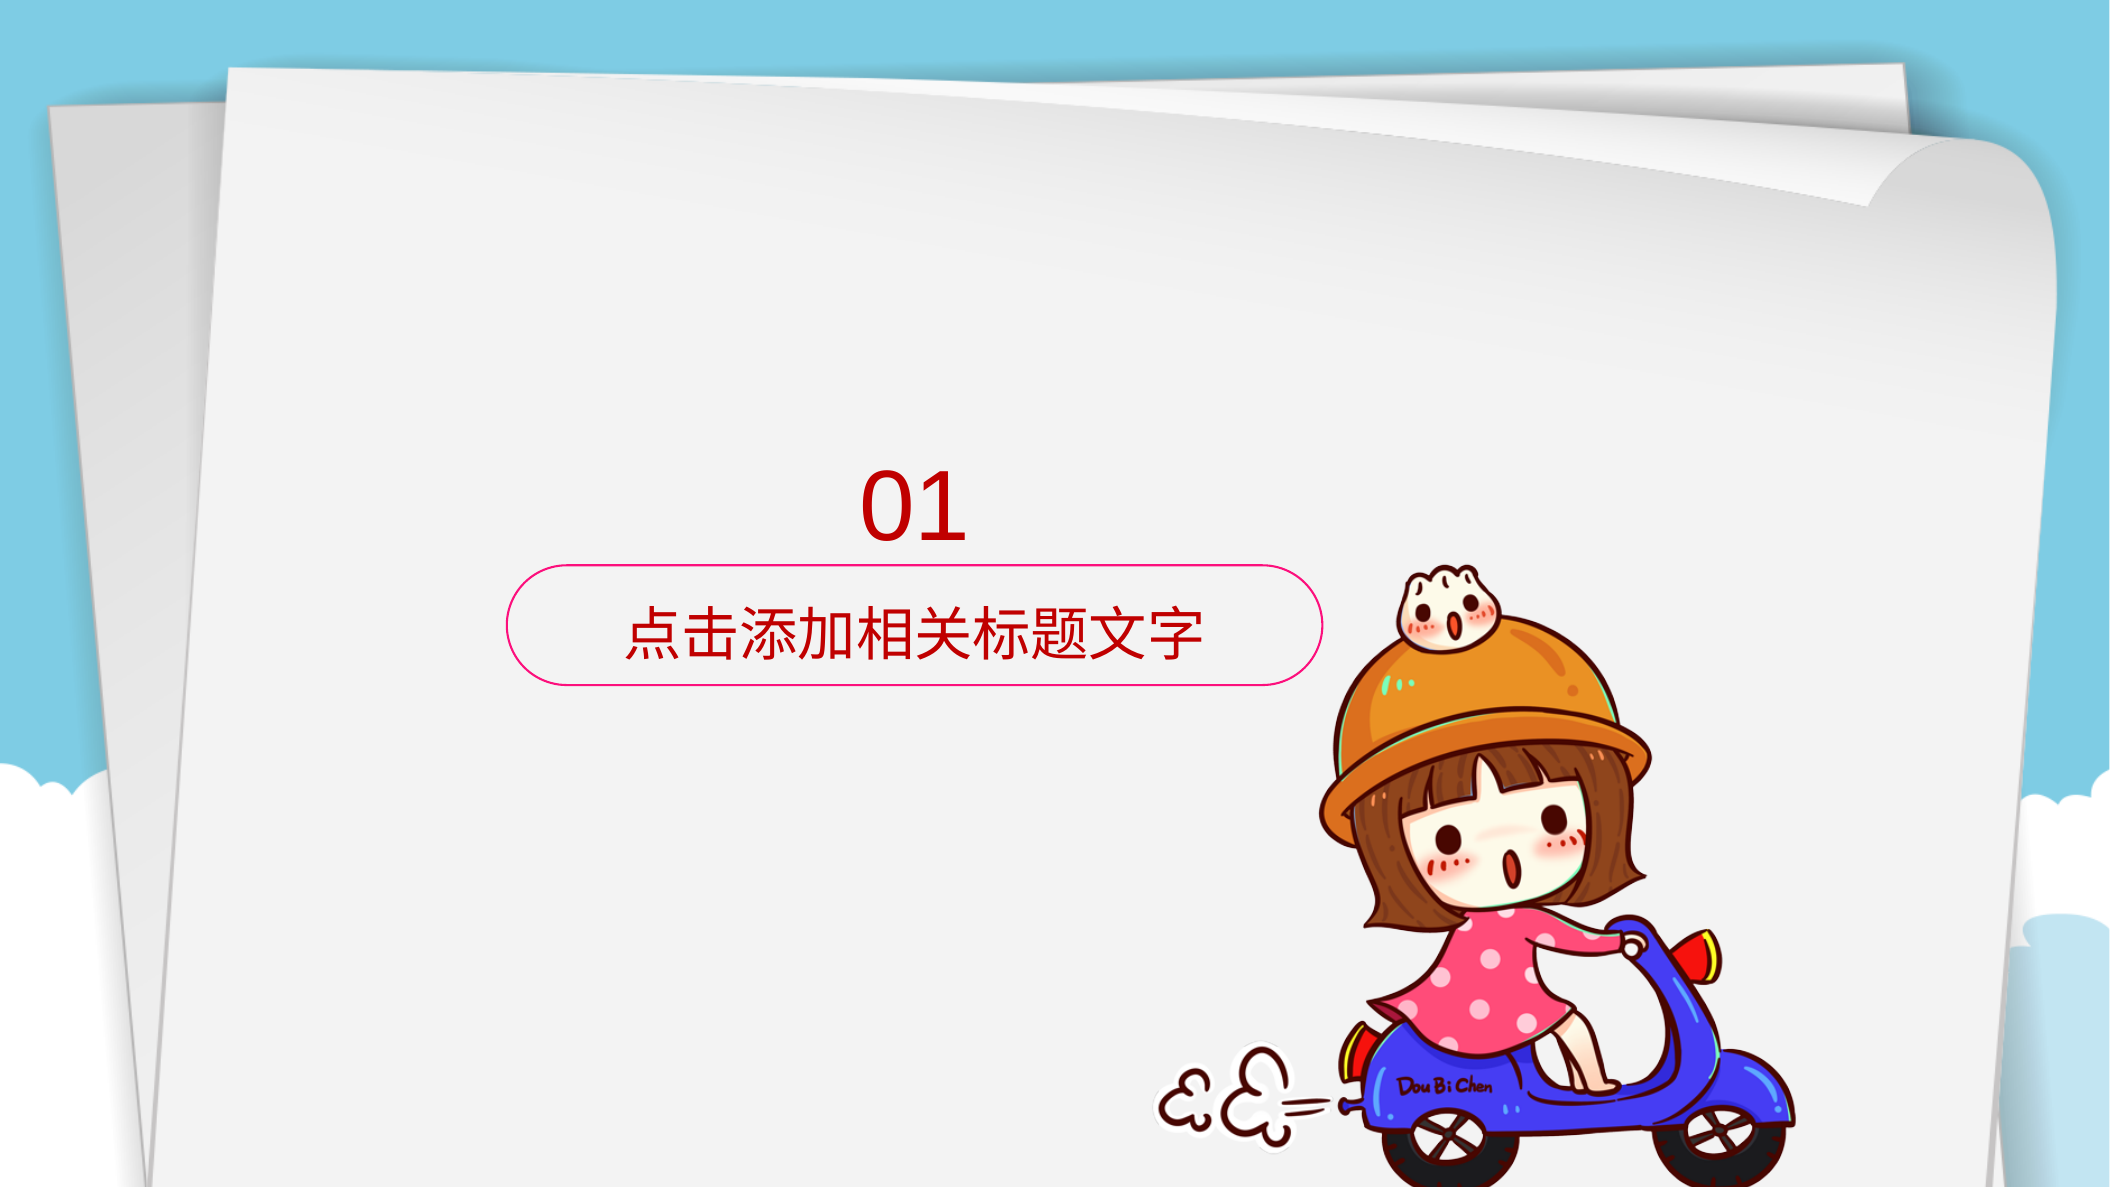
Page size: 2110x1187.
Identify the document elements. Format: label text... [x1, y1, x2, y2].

text_box 01 [703, 416, 1126, 561]
text_box 点击添加相关标题文字 [544, 583, 1125, 668]
text_box [505, 564, 1125, 687]
picture [0, 0, 2110, 1187]
